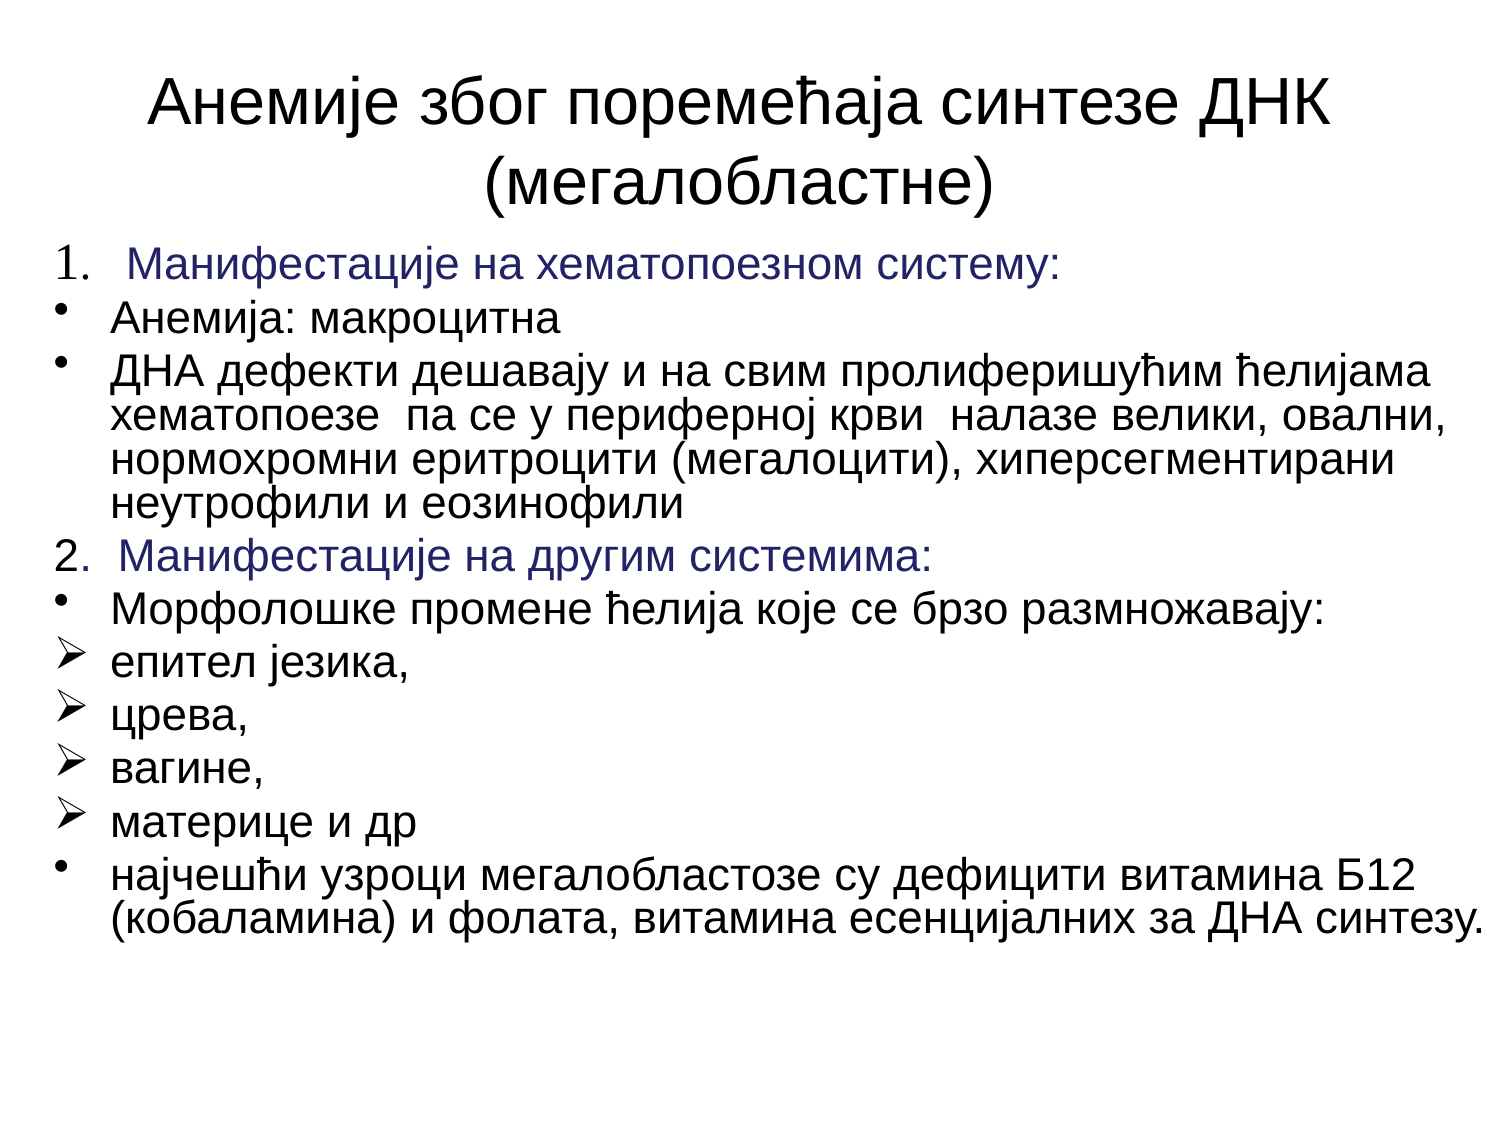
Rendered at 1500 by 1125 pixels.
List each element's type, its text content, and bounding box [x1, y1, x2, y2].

title Анемије због поремећаја синтезе ДНК (мегалобластне) [64, 44, 1415, 231]
list 1. Манифестације на хематопоезном систему: Анемија: макроцитна ДНА дефекти дешавају и на свим пролиферишућим ћелијама хематопоезе па се у периферној крви налазе велики, овални, нормохромни еритроцити (мегалоцити), хиперсегментирани неутрофили и еозинофили 2. Манифестације на другим системима: Морфолошке промене ћелија које се брзо размножавају: епител језика, црева, вагине, материце и др најчешћи узроци мегалобластозе су дефицити витамина Б12 (кобаламина) и фолата, витамина есенцијалних за ДНА синтезу. [38, 231, 1500, 1088]
